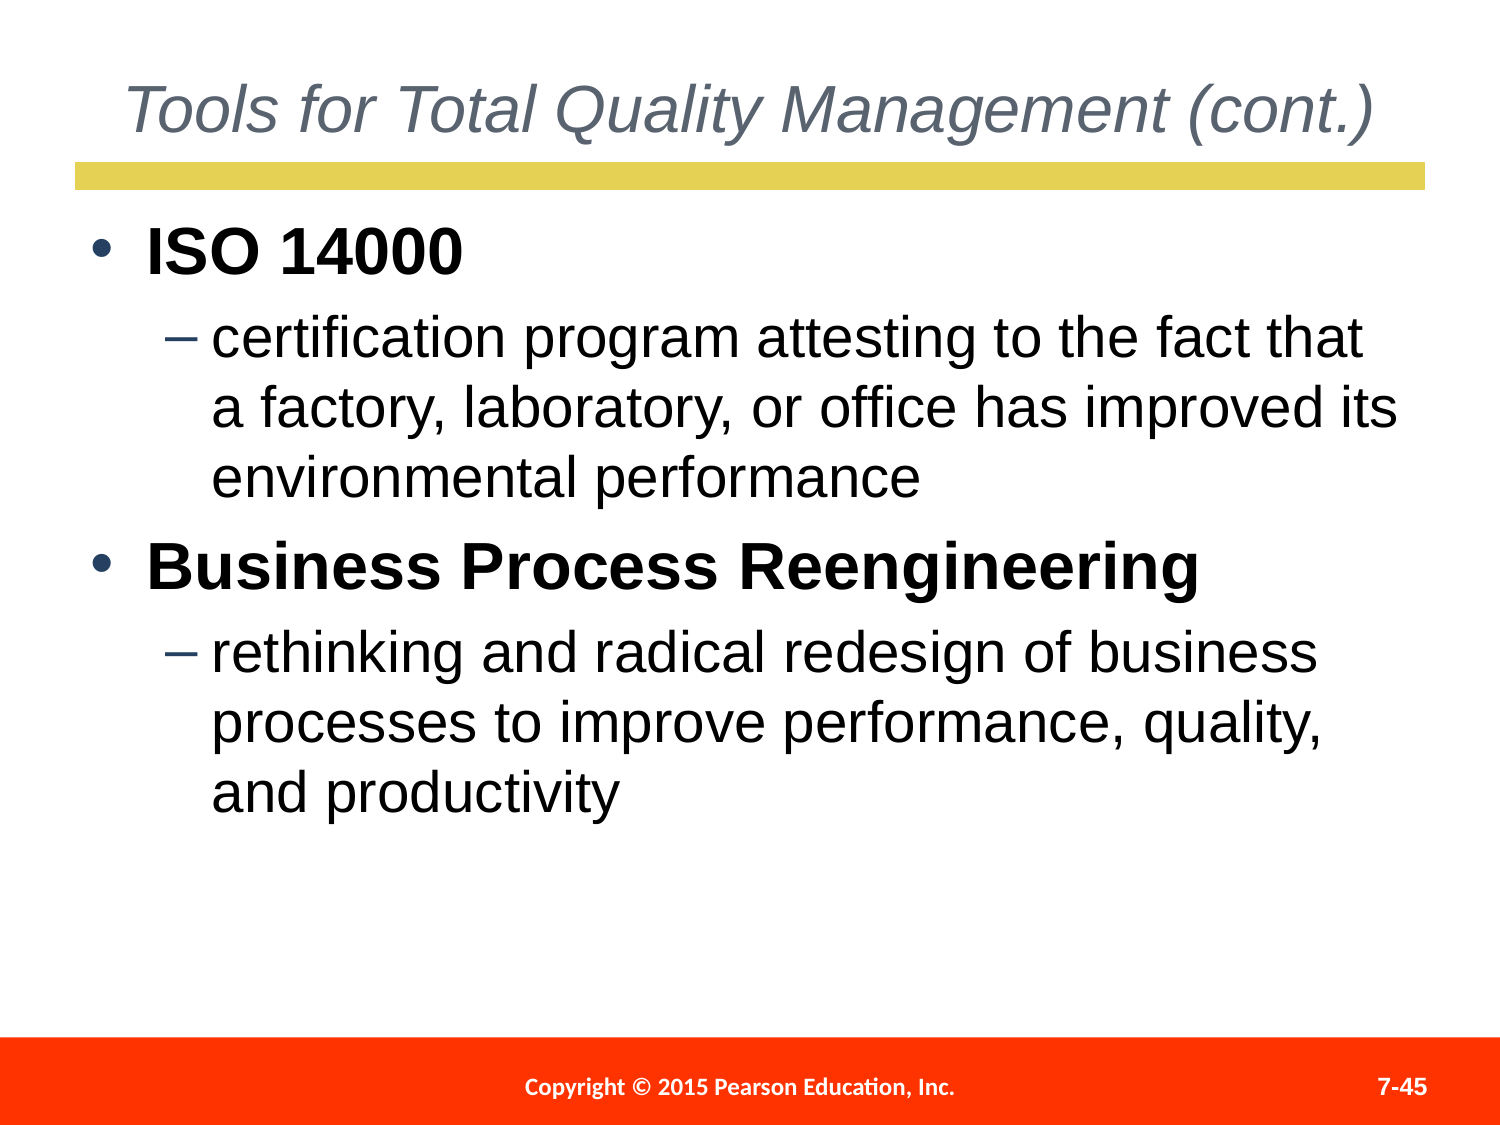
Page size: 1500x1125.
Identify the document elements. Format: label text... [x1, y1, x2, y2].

text_box Tools for Total Quality Management (cont.) [74, 12, 1425, 200]
list ISO 14000 certification program attesting to the fact that a factory, laboratory, or office has improved its environmental performance Business Process Reengineering rethinking and radical redesign of business processes to improve performance, quality, and productivity [74, 199, 1426, 1006]
